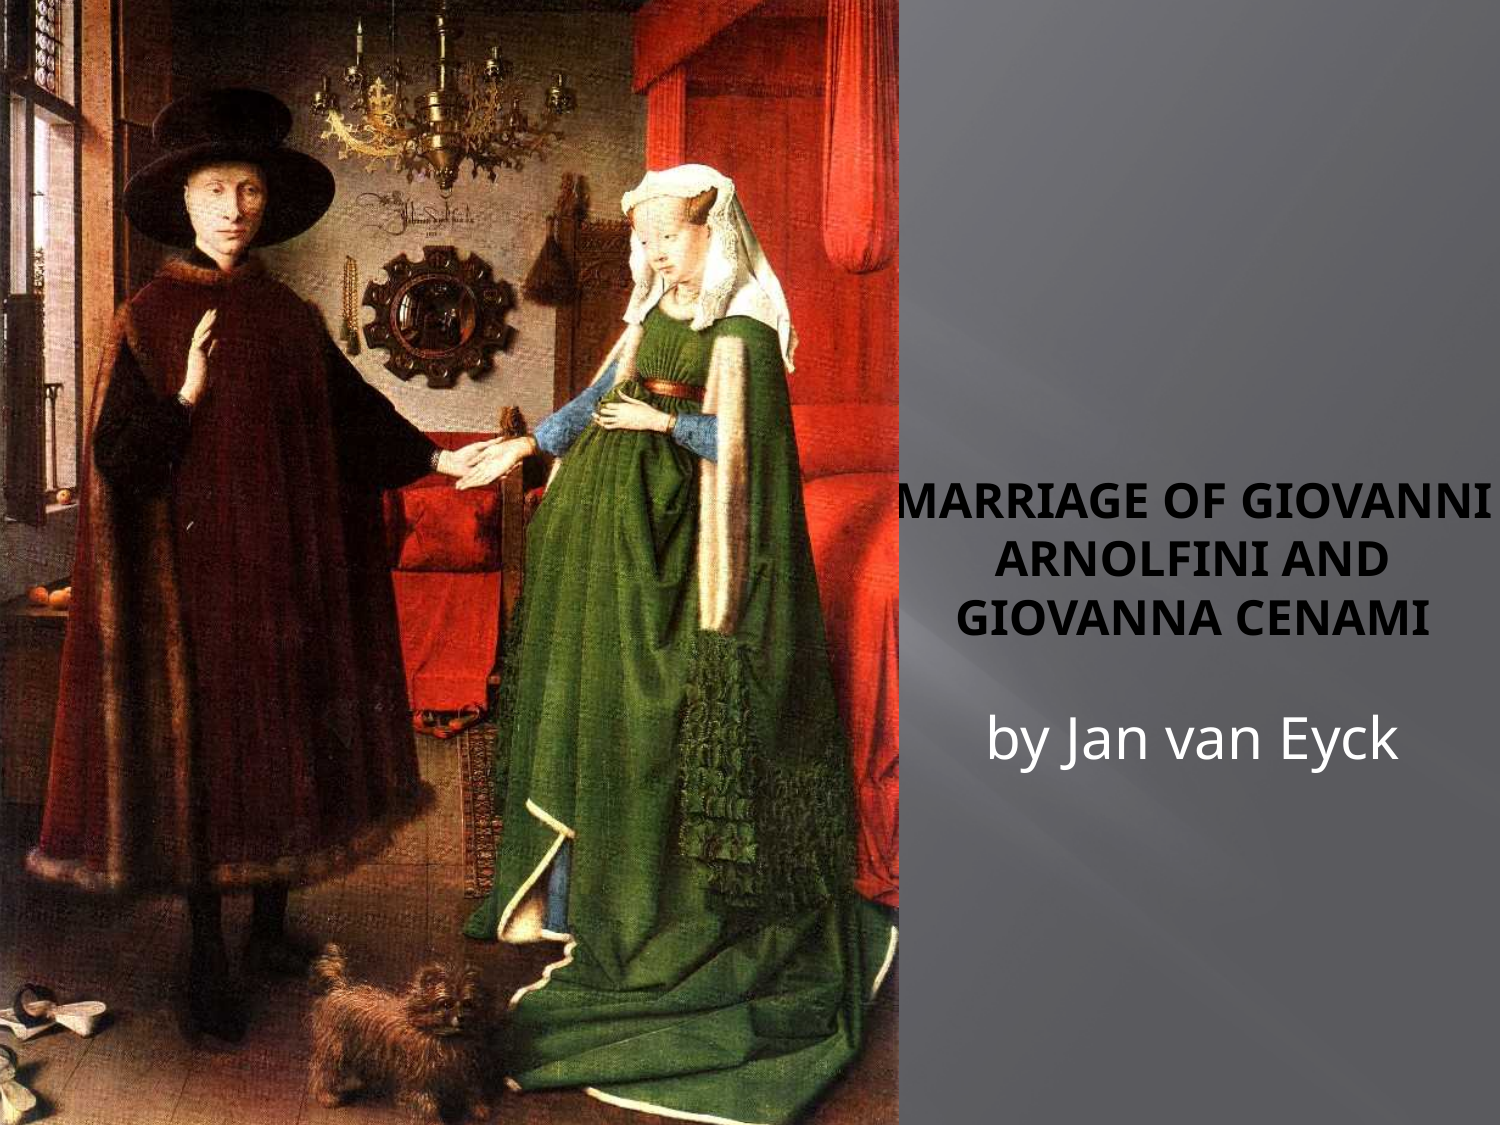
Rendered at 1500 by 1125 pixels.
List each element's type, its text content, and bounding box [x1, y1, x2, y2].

picture [0, 0, 900, 1125]
subtitle by Jan van Eyck [942, 694, 1490, 985]
title MARRIAGE OF GIOVANNI ARNOLFINI AND GIOVANNA CENAMI [942, 417, 1500, 645]
